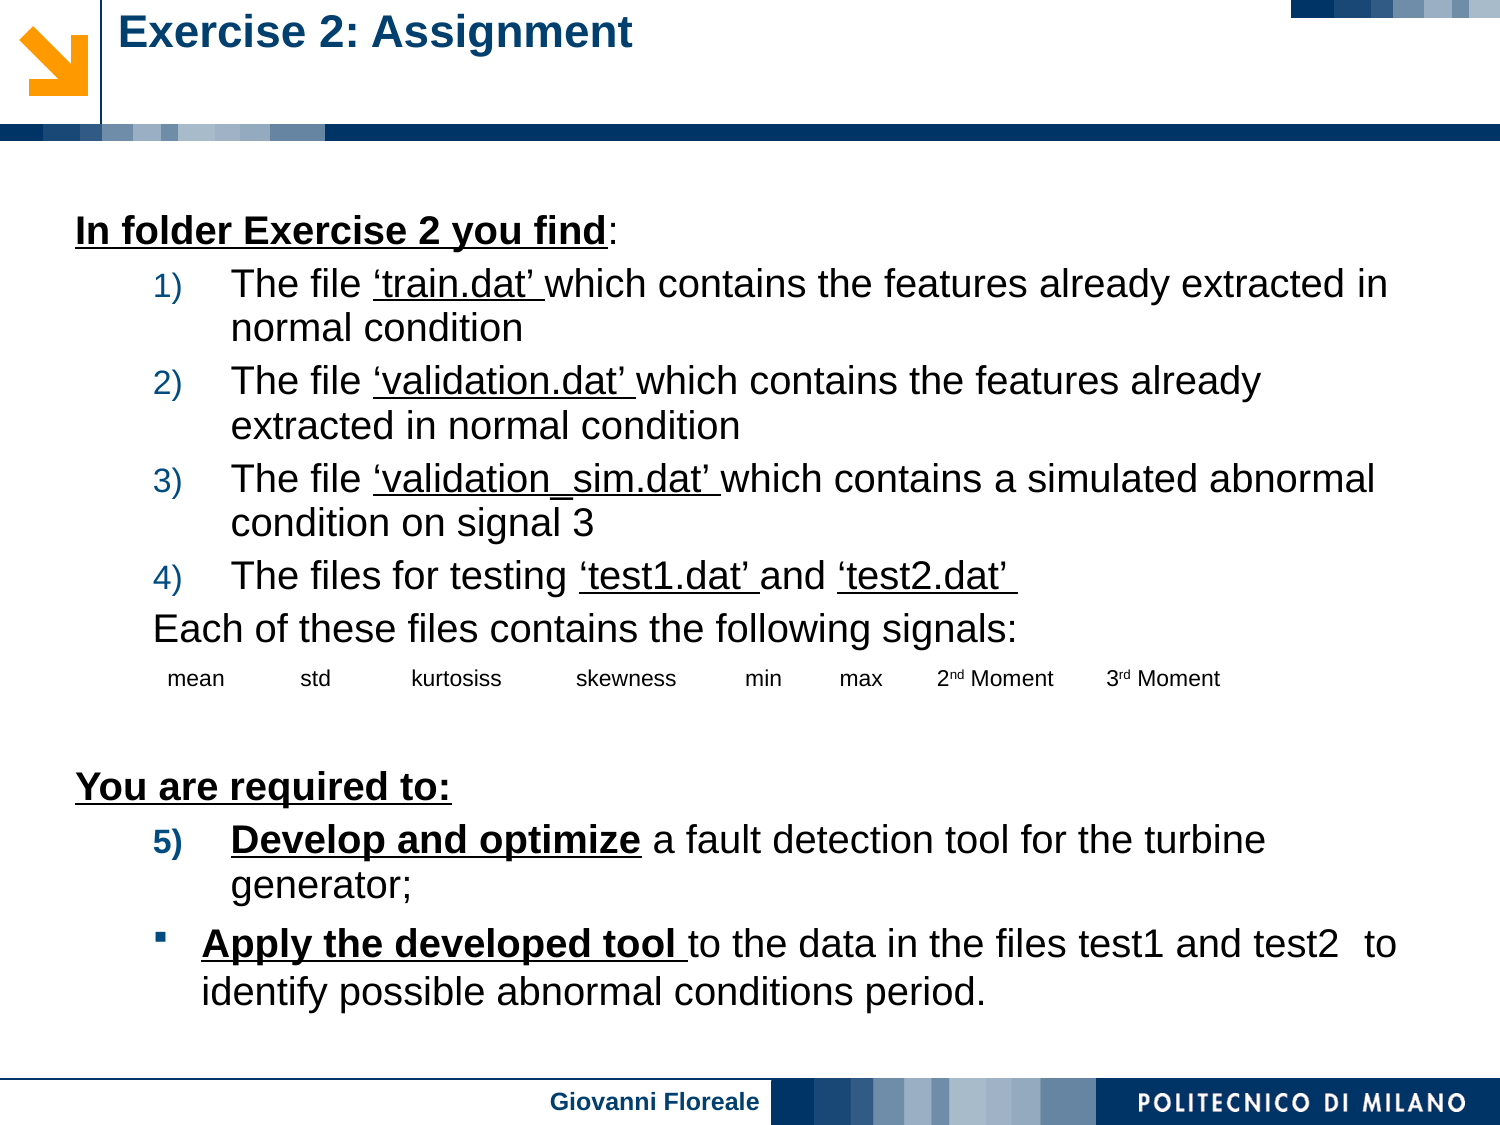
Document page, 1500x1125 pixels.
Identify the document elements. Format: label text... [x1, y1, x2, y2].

picture [0, 1074, 1500, 1125]
picture [0, 0, 1500, 141]
title Exercise 2: Assignment [117, 5, 1094, 144]
list In folder Exercise 2 you find: The file ‘train.dat’ which contains the features already extracted in normal condition The file ‘validation.dat’ which contains the features already extracted in normal condition The file ‘validation_sim.dat’ which contains a simulated abnormal condition on signal 3 The files for testing ‘test1.dat’ and ‘test2.dat’ Each of these files contains the following signals: You are required to: Develop and optimize a fault detection tool for the turbine generator; Apply the developed tool to the data in the files test1 and test2 to identify possible abnormal conditions period. [74, 207, 1426, 1021]
